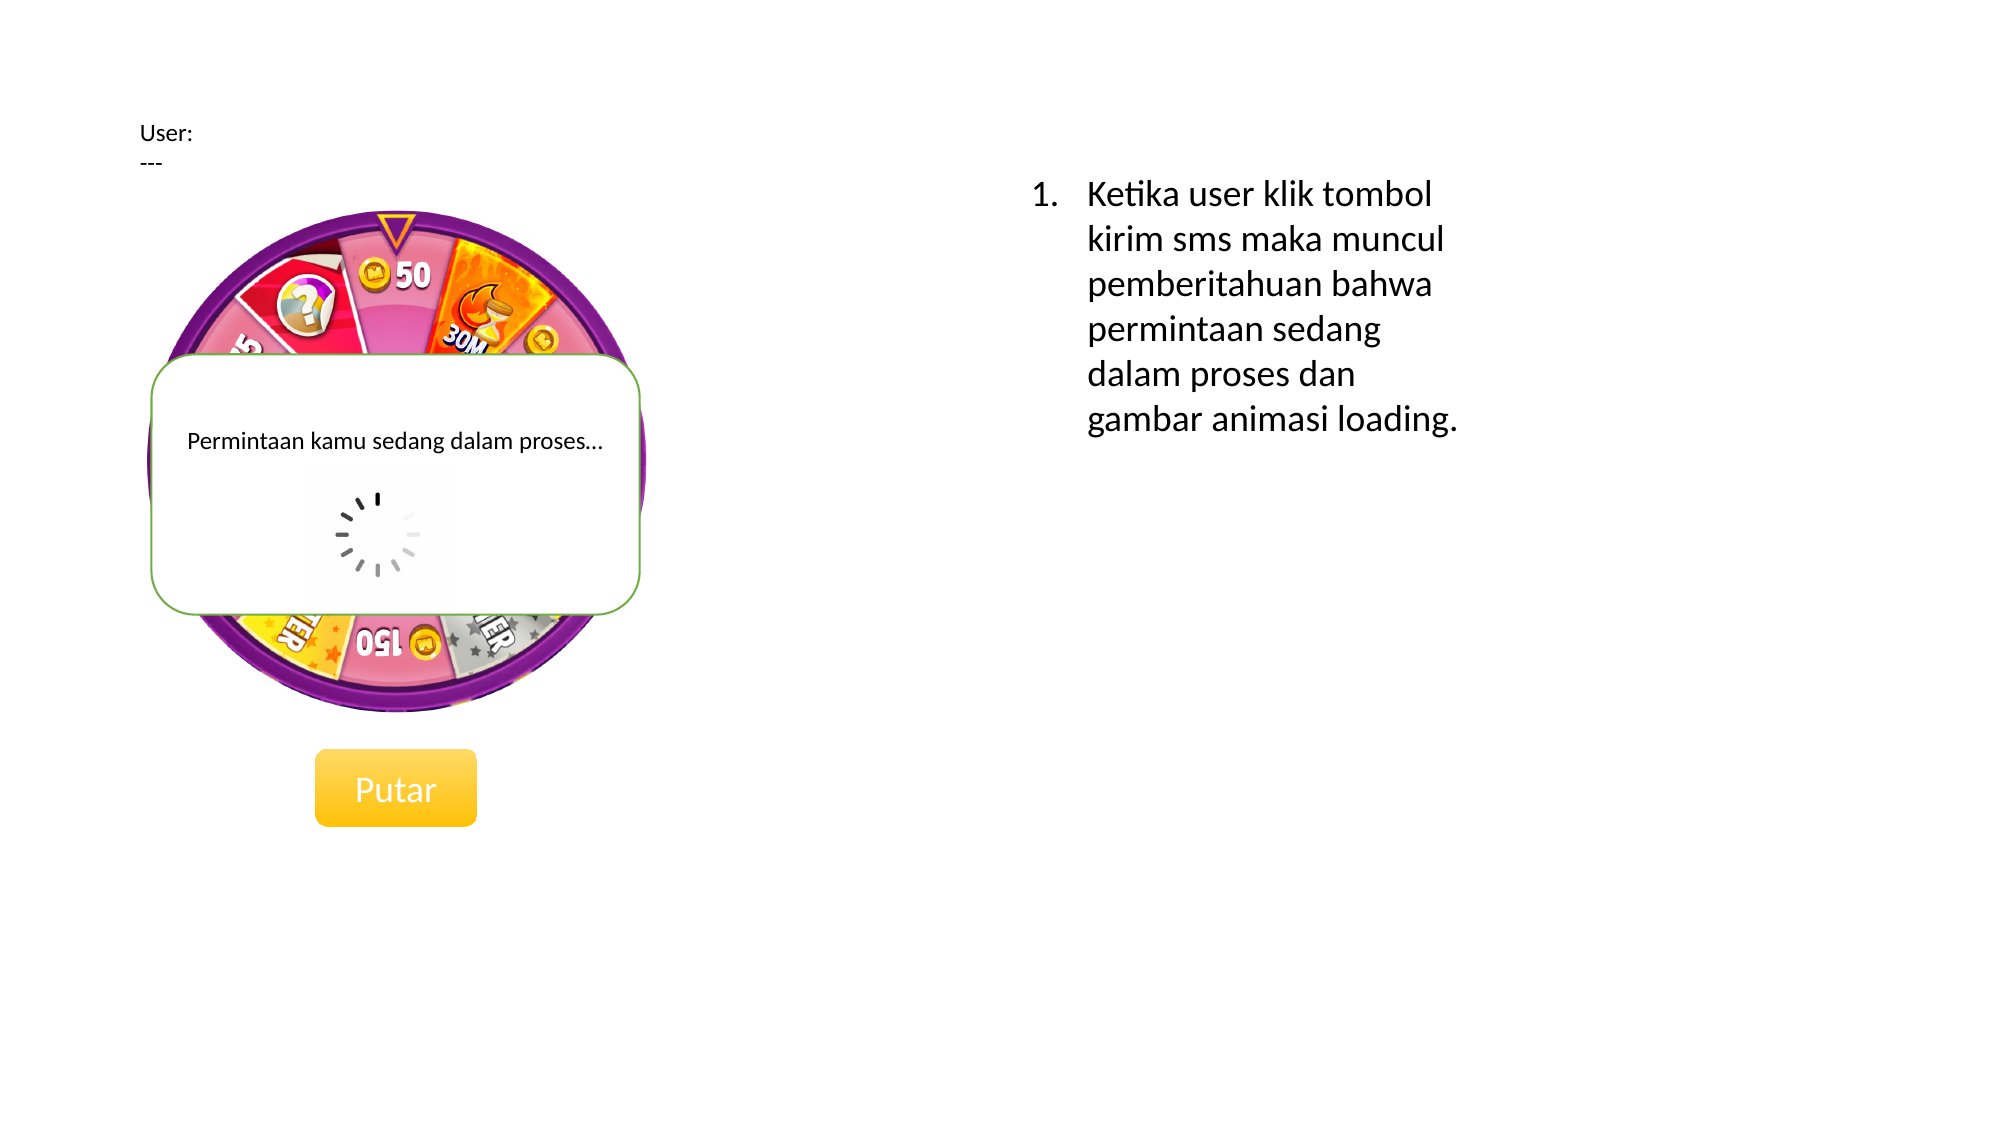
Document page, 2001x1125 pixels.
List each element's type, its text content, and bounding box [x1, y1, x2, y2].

picture [137, 184, 656, 730]
text_box User: --- [124, 108, 465, 184]
text_box Putar [315, 748, 478, 827]
text_box Ketika user klik tombol kirim sms maka muncul pemberitahuan bahwa permintaan sedang dalam proses dan gambar animasi loading. [1016, 161, 1492, 492]
